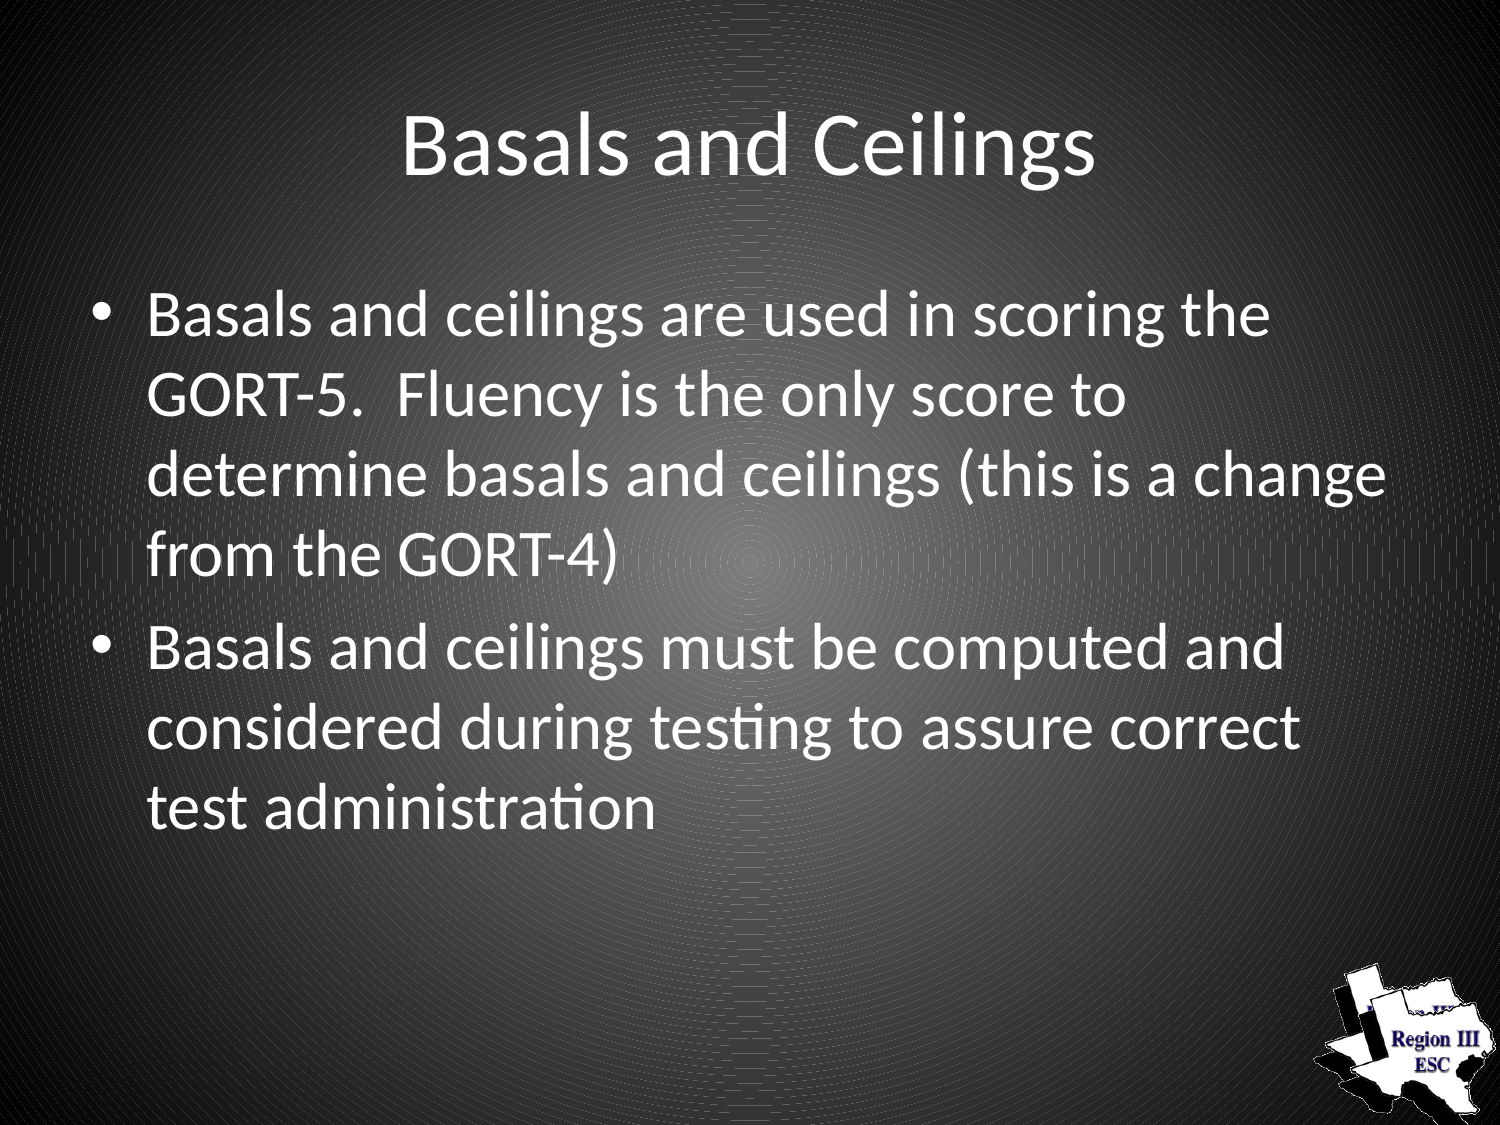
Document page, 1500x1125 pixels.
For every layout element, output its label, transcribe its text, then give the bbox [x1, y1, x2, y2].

list Basals and ceilings are used in scoring the GORT-5. Fluency is the only score to determine basals and ceilings (this is a change from the GORT-4) Basals and ceilings must be computed and considered during testing to assure correct test administration [75, 262, 1425, 1005]
footer [512, 1042, 988, 1103]
title Basals and Ceilings [75, 45, 1425, 233]
picture [1312, 962, 1497, 1125]
